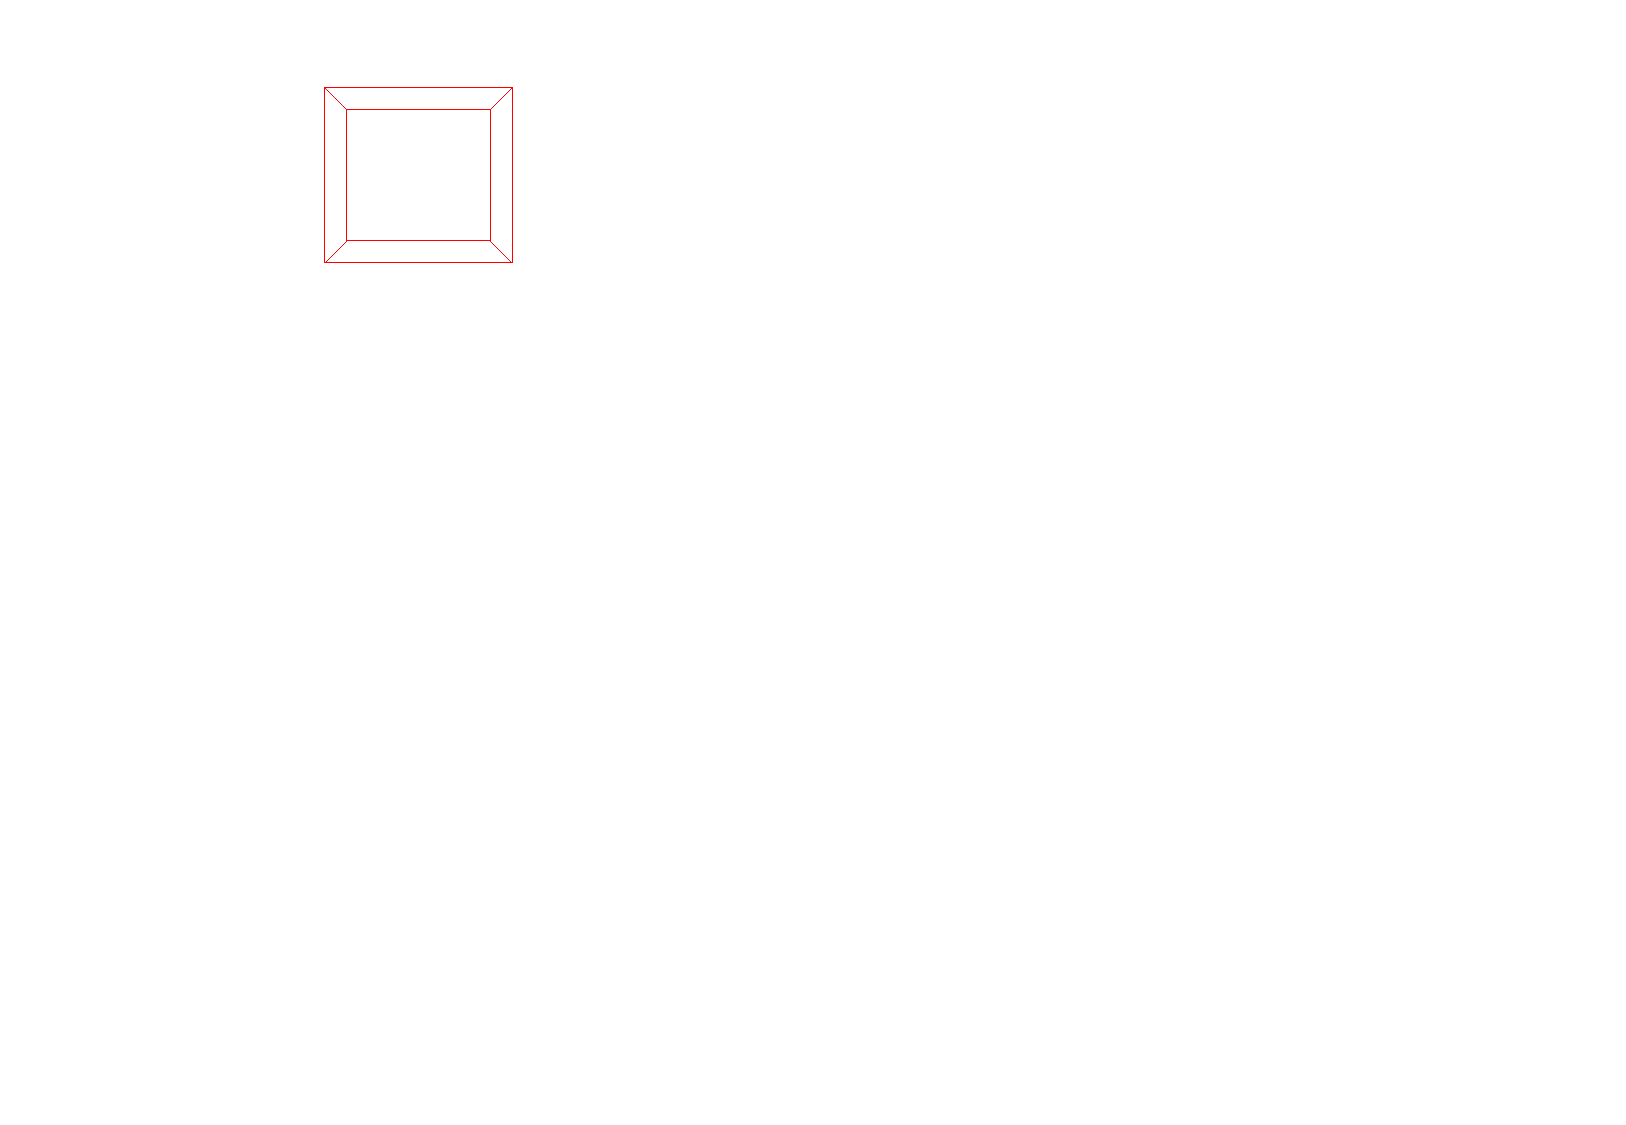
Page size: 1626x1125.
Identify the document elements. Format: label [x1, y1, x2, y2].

text_box [324, 87, 513, 263]
text_box [327, 88, 510, 109]
